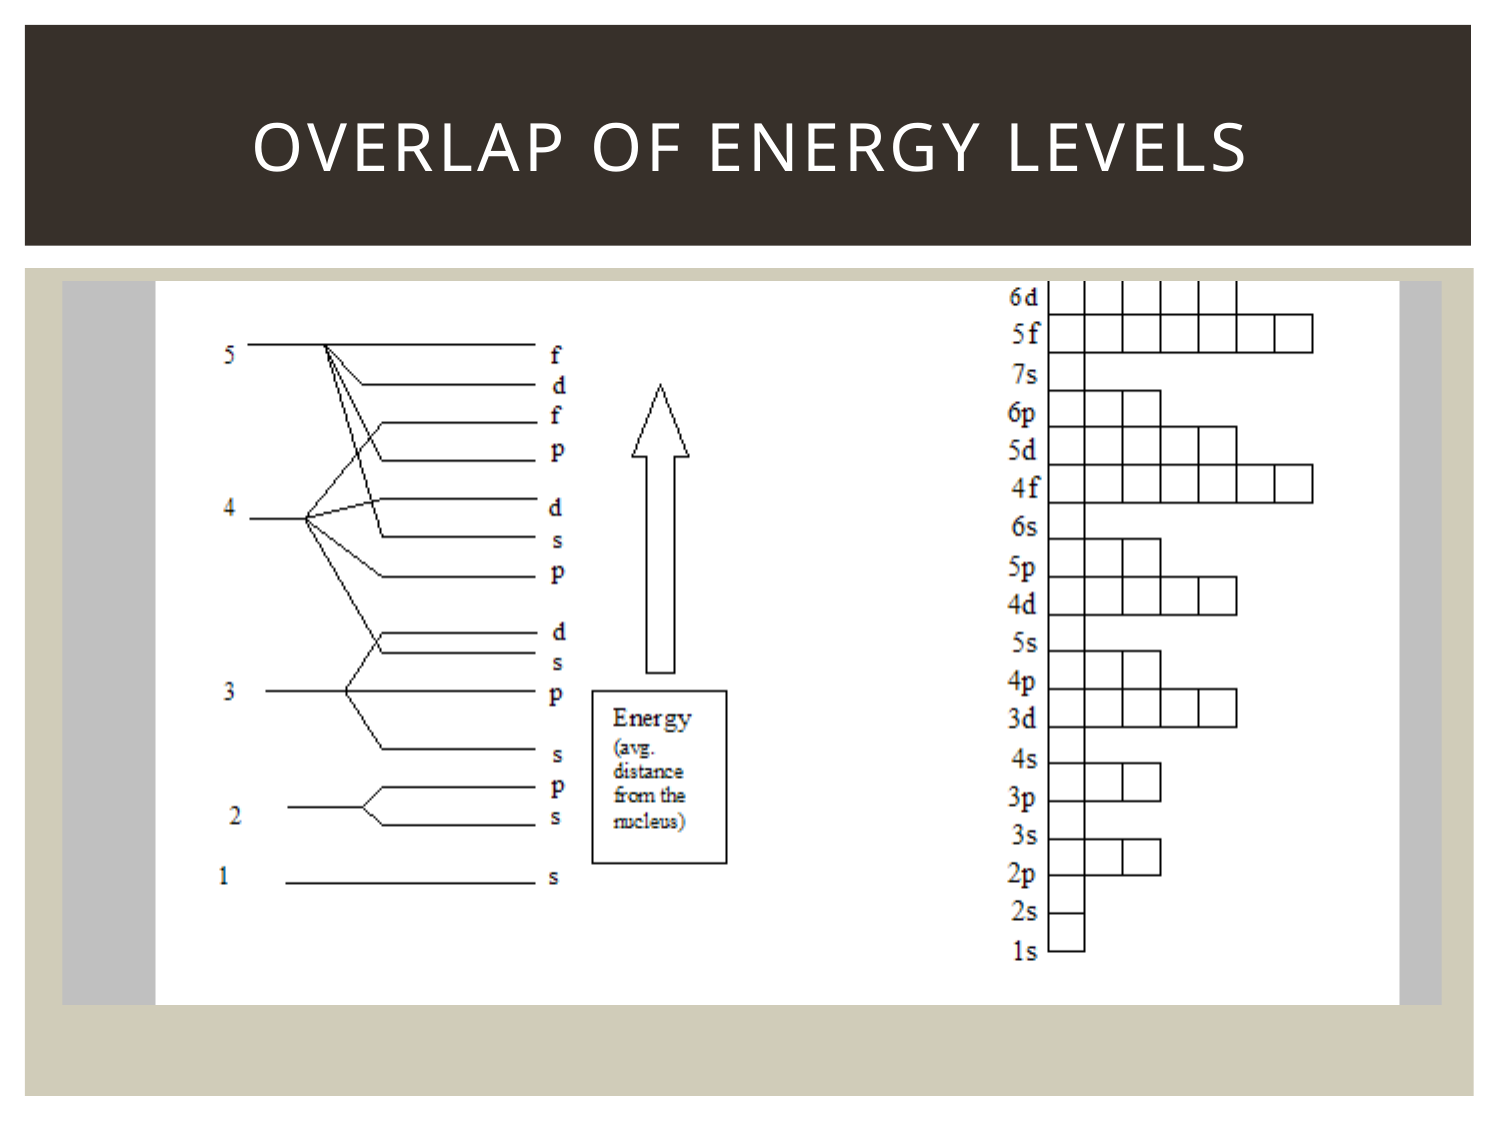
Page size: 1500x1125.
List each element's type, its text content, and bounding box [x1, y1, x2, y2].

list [62, 281, 1442, 1006]
title Overlap of Energy Levels [62, 58, 1438, 232]
